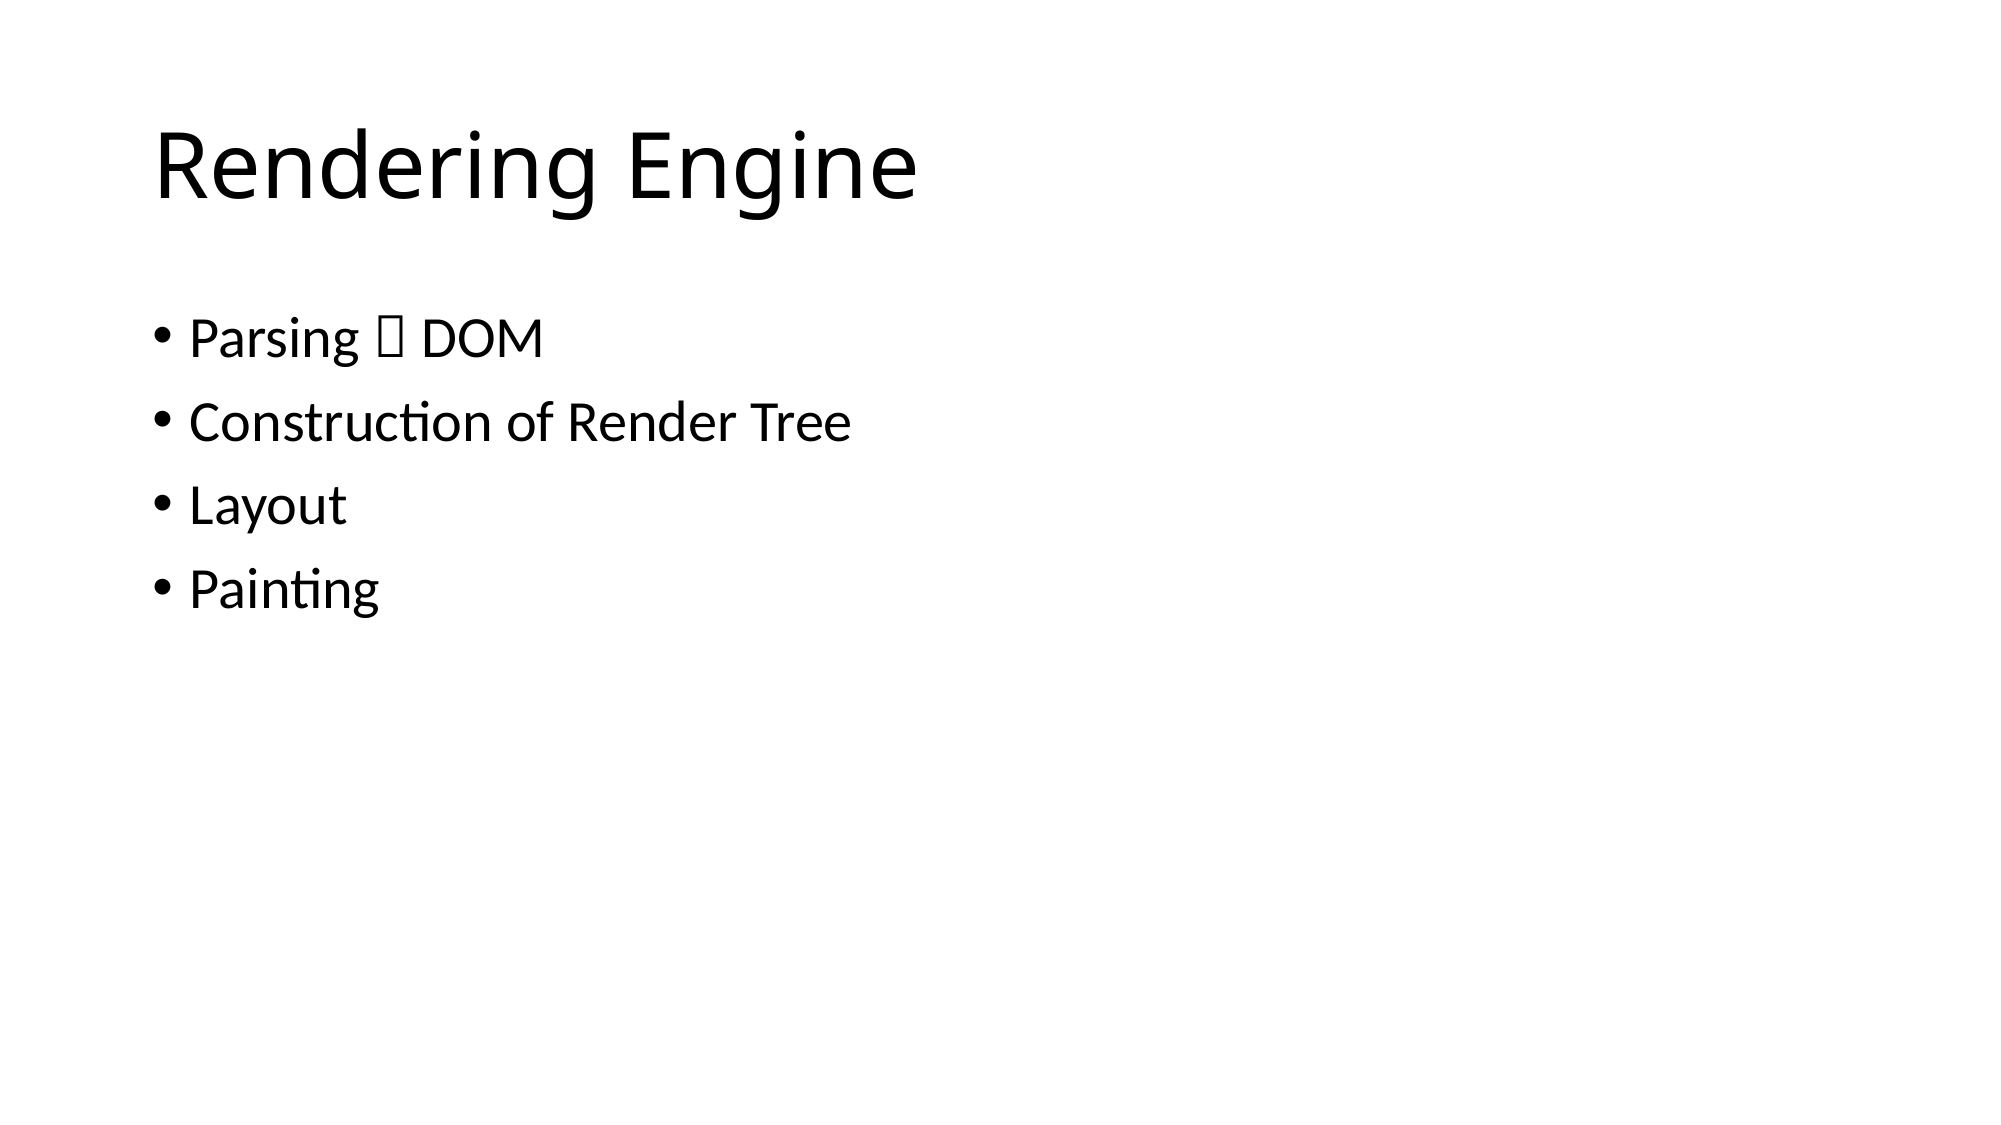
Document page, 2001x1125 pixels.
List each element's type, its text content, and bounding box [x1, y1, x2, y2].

list Parsing  DOM Construction of Render Tree Layout Painting [137, 299, 1863, 1014]
title Rendering Engine [137, 59, 1863, 278]
